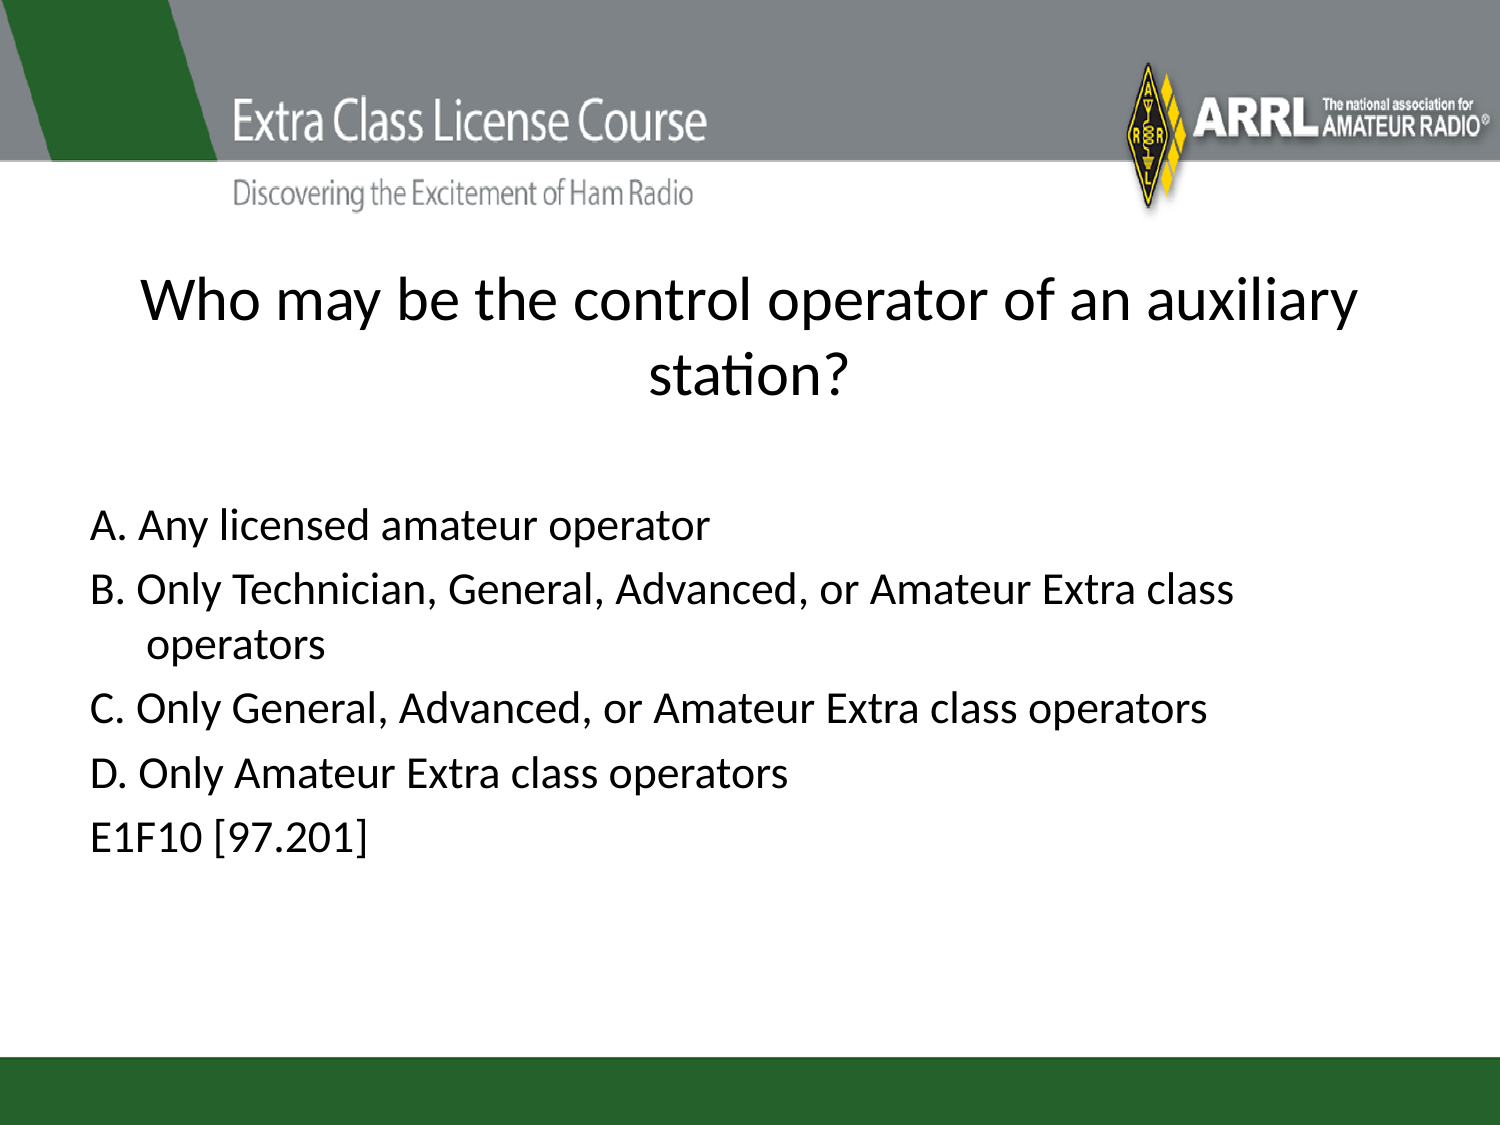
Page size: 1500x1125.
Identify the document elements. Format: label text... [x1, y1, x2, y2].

list A. Any licensed amateur operator B. Only Technician, General, Advanced, or Amateur Extra class operators C. Only General, Advanced, or Amateur Extra class operators D. Only Amateur Extra class operators E1F10 [97.201] [75, 487, 1425, 1005]
picture [0, 0, 1500, 1125]
title Who may be the control operator of an auxiliary station? [75, 250, 1425, 437]
